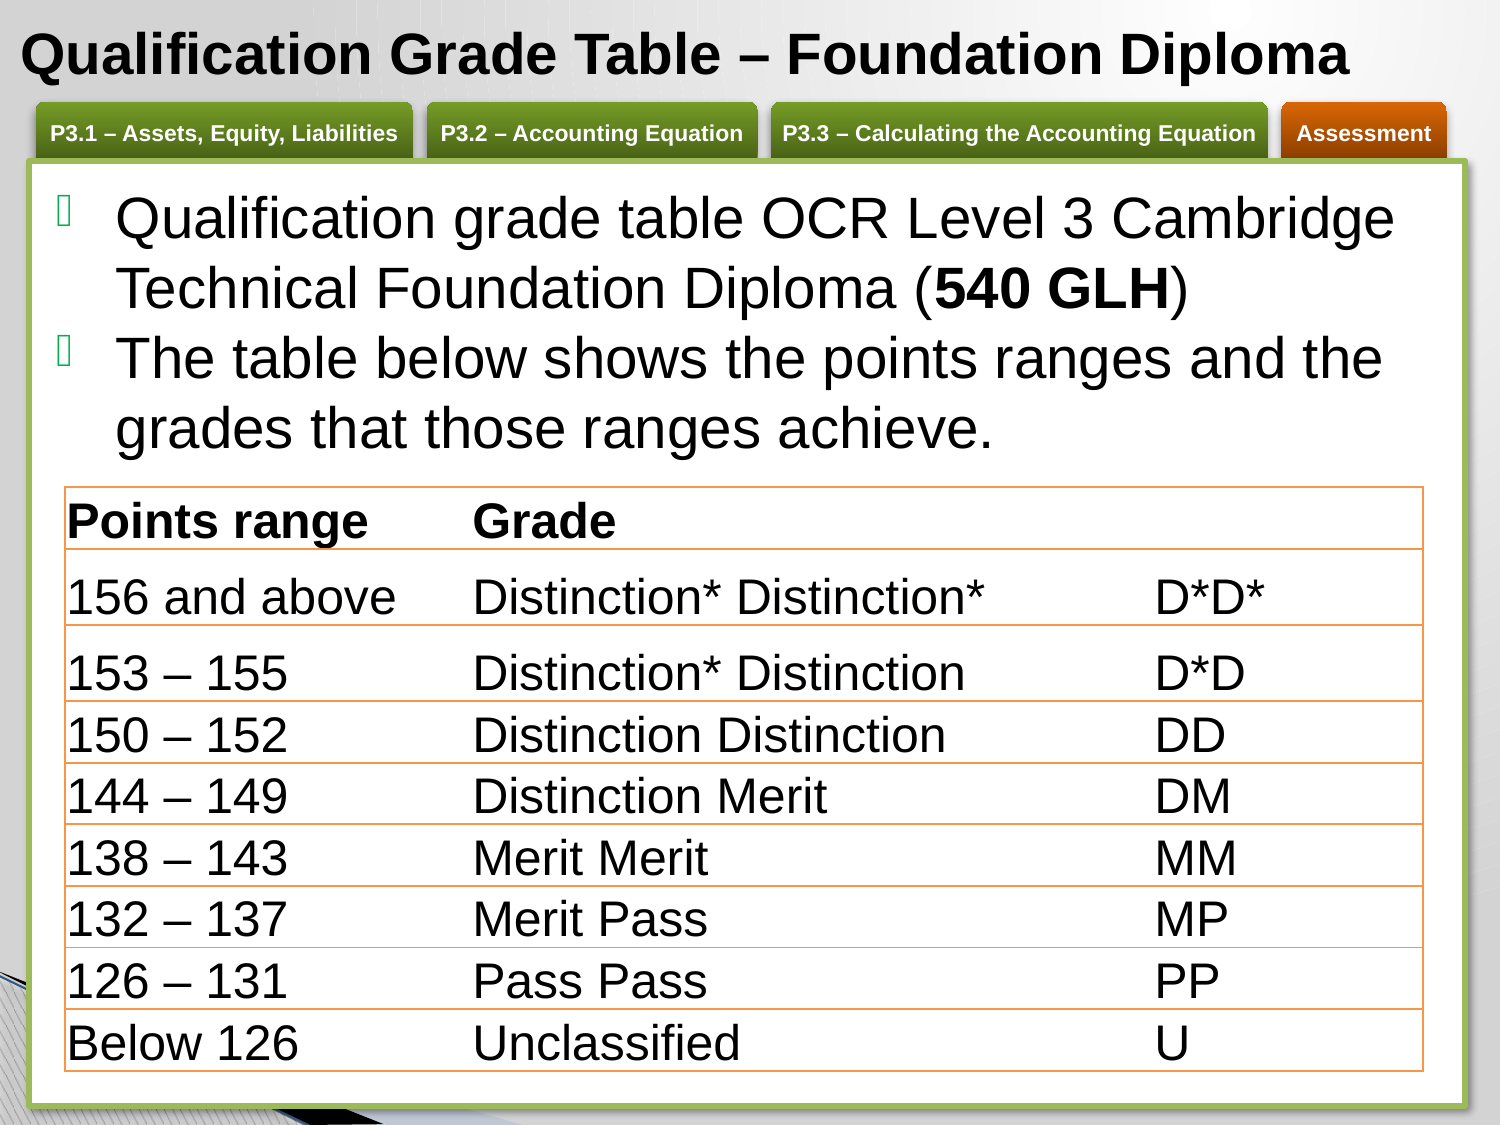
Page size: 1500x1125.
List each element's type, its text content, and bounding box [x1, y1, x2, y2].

table_cell Merit Pass [471, 887, 1153, 947]
table_cell 144 – 149 [66, 764, 471, 823]
table_cell Unclassified [471, 1010, 1153, 1070]
picture [281, 1114, 303, 1125]
table_cell Pass Pass [471, 948, 1153, 1008]
table_cell 138 – 143 [66, 825, 471, 885]
table_header Grade [471, 488, 1153, 548]
table_header [1153, 488, 1422, 548]
table_cell D*D* [1153, 550, 1422, 624]
table_cell Below 126 [66, 1010, 471, 1070]
text_box e [551, 0, 603, 5]
table_cell Merit Merit [471, 825, 1153, 885]
table_cell PP [1153, 948, 1422, 1008]
table_cell 126 – 131 [66, 948, 471, 1008]
table_cell 156 and above [66, 550, 471, 624]
table_cell 153 – 155 [66, 626, 471, 700]
table_header Points range [66, 488, 471, 548]
table_cell DM [1153, 764, 1422, 823]
table_cell MP [1153, 887, 1422, 947]
table_cell Distinction* Distinction* [471, 550, 1153, 624]
table_cell U [1153, 1010, 1422, 1070]
title Qualification Grade Table – Foundation Diploma [5, 0, 1447, 102]
table_cell Distinction Distinction [471, 702, 1153, 762]
table_cell D*D [1153, 626, 1422, 700]
table_cell 150 – 152 [66, 702, 471, 762]
table_cell Distinction* Distinction [471, 626, 1153, 700]
table_cell MM [1153, 825, 1422, 885]
table_cell 132 – 137 [66, 887, 471, 947]
table_cell DD [1153, 702, 1422, 762]
text_box Qualification grade table OCR Level 3 Cambridge Technical Foundation Diploma (540 GLH) The table below shows the points ranges and the grades that those ranges achieve. [41, 172, 1447, 468]
table_cell Distinction Merit [471, 764, 1153, 823]
